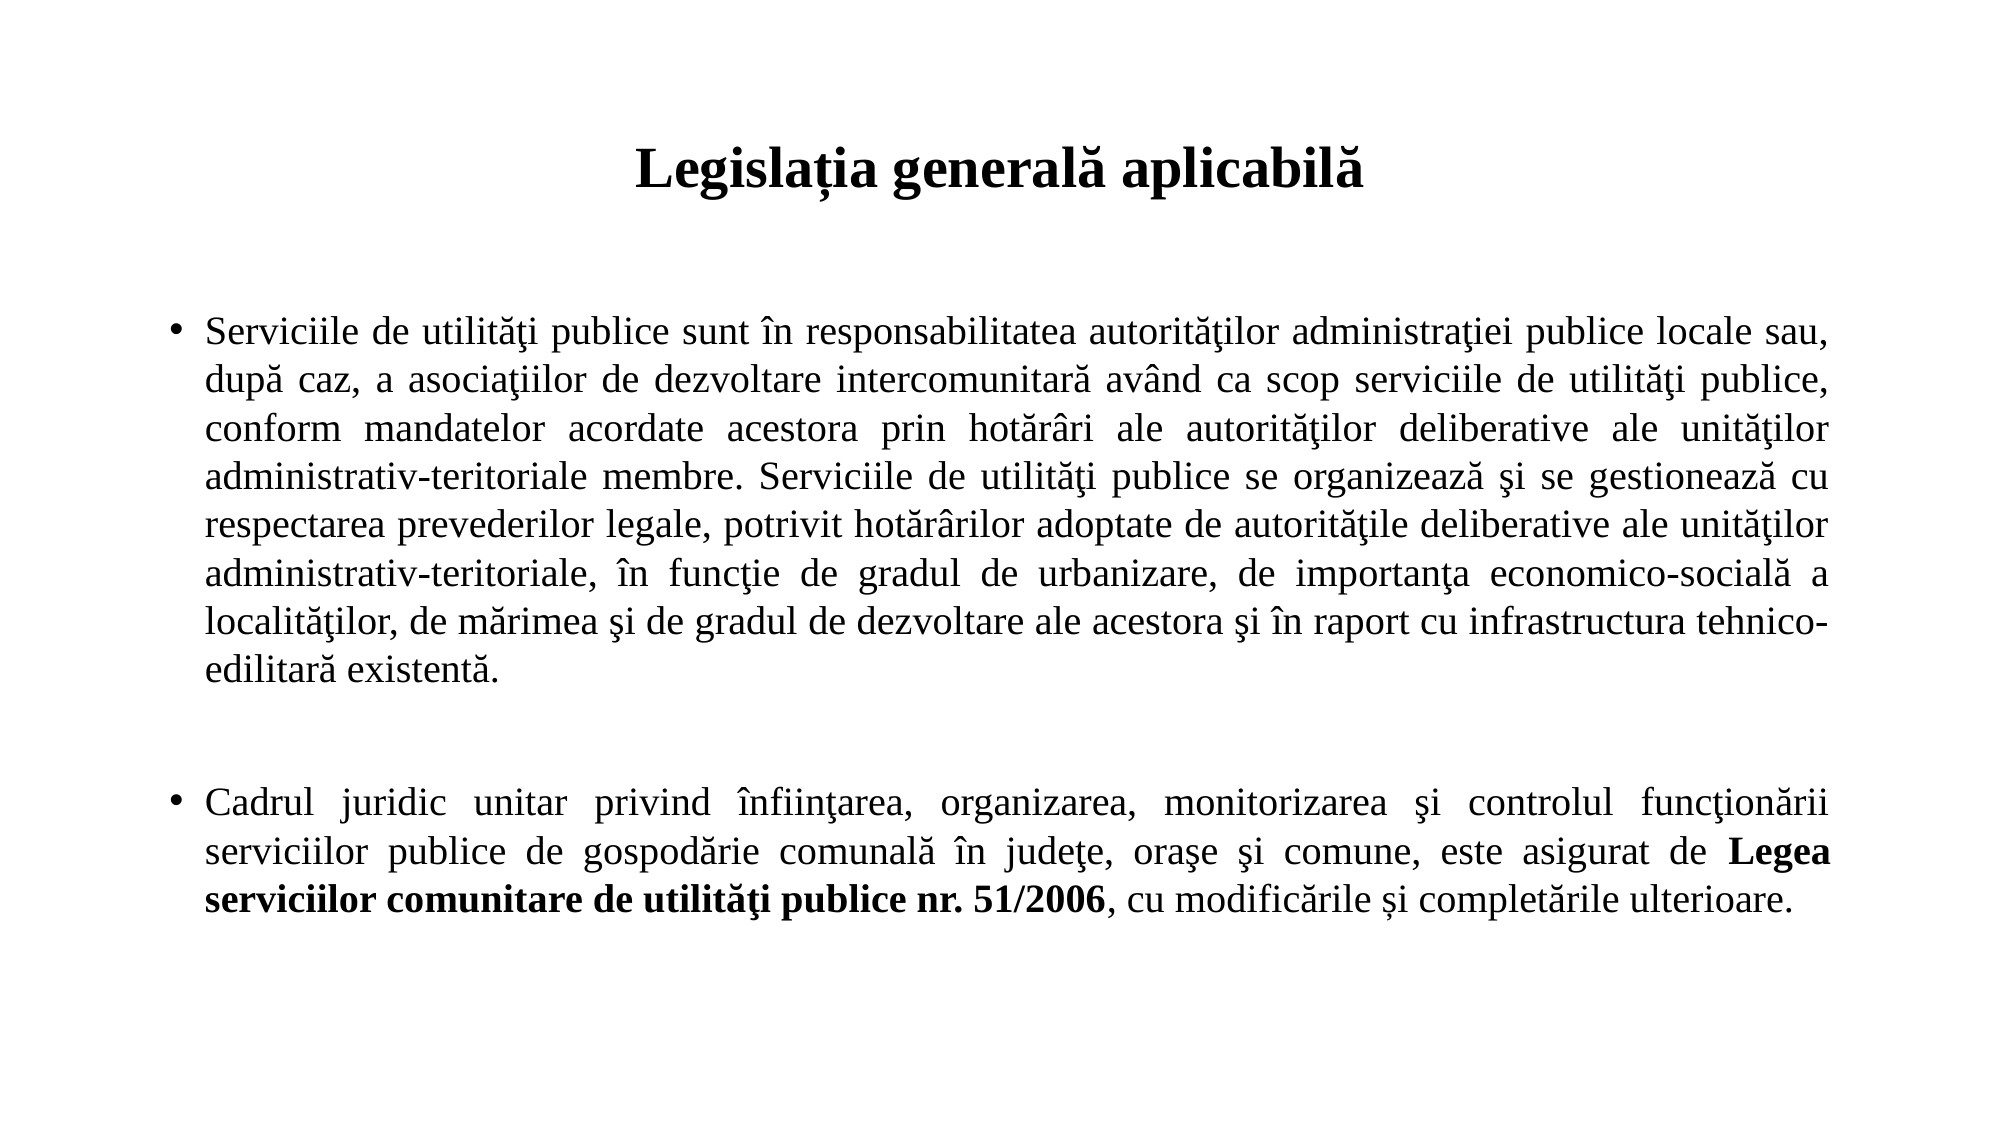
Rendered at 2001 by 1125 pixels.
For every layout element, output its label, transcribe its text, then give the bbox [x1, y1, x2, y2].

title Legislația generală aplicabilă [154, 59, 1846, 278]
list Serviciile de utilităţi publice sunt în responsabilitatea autorităţilor administraţiei publice locale sau, după caz, a asociaţiilor de dezvoltare intercomunitară având ca scop serviciile de utilităţi publice, conform mandatelor acordate acestora prin hotărâri ale autorităţilor deliberative ale unităţilor administrativ-teritoriale membre. Serviciile de utilităţi publice se organizează şi se gestionează cu respectarea prevederilor legale, potrivit hotărârilor adoptate de autorităţile deliberative ale unităţilor administrativ-teritoriale, în funcţie de gradul de urbanizare, de importanţa economico-socială a localităţilor, de mărimea şi de gradul de dezvoltare ale acestora şi în raport cu infrastructura tehnico-edilitară existentă. Cadrul juridic unitar privind înfiinţarea, organizarea, monitorizarea şi controlul funcţionării serviciilor publice de gospodărie comunală în judeţe, oraşe şi comune, este asigurat de Legea serviciilor comunitare de utilităţi publice nr. 51/2006, cu modificările și completările ulterioare. [154, 296, 1846, 969]
